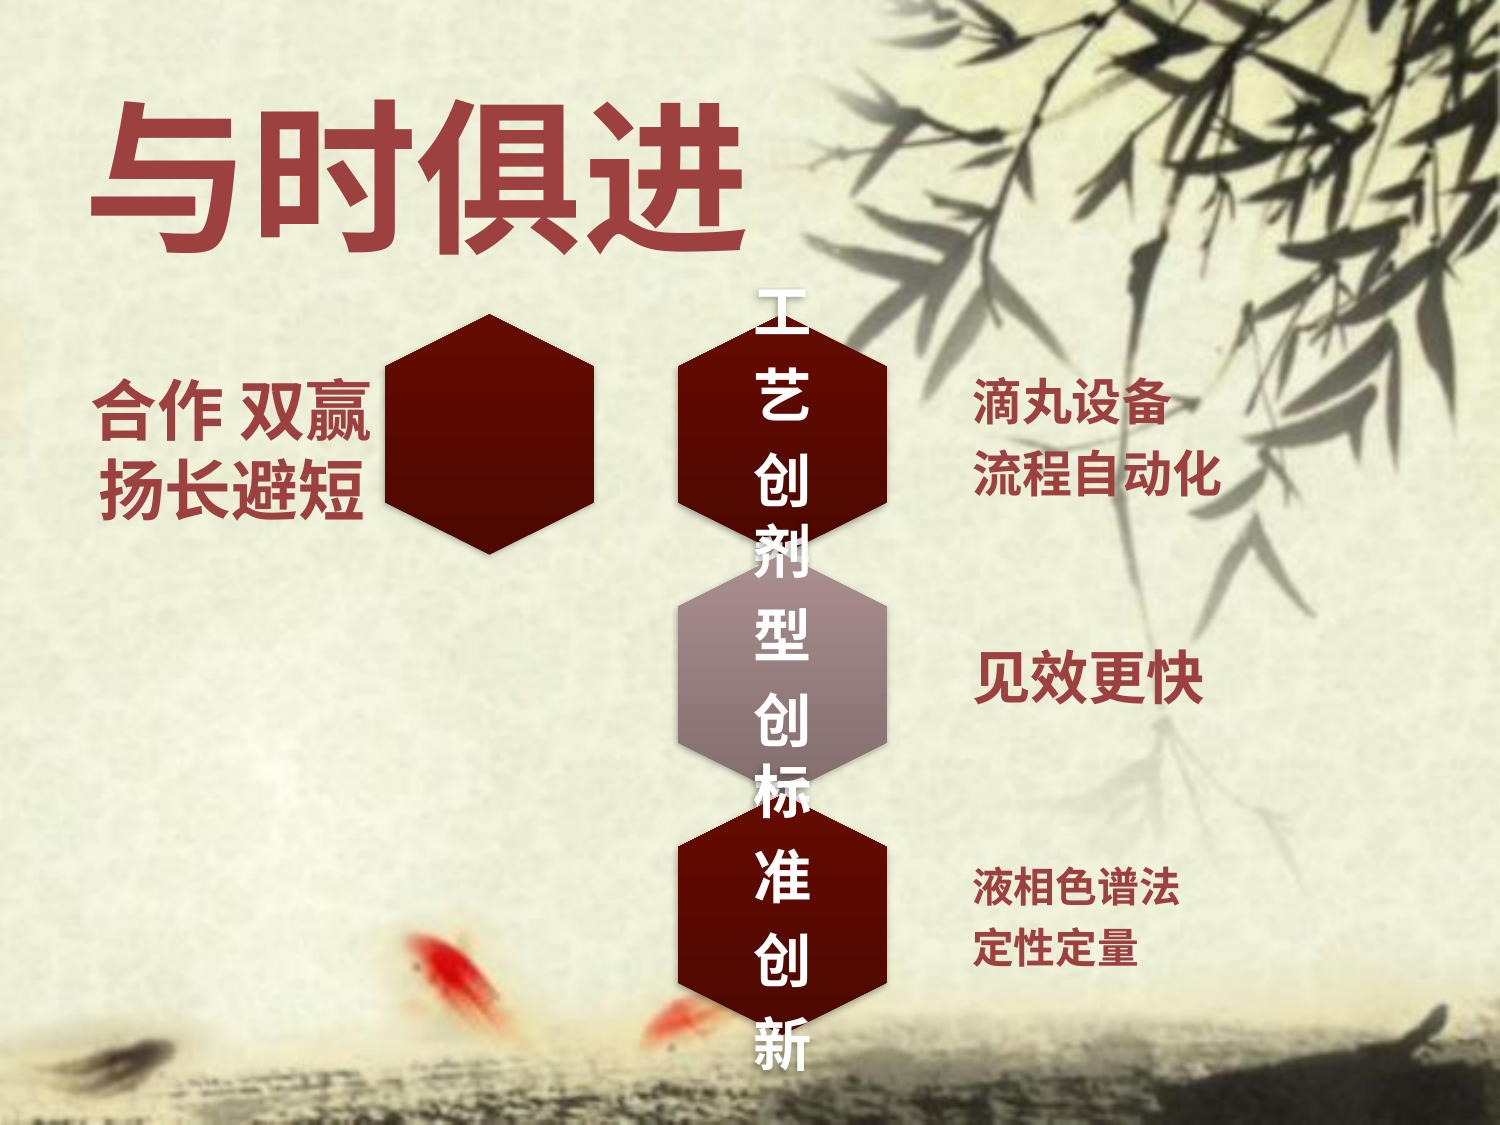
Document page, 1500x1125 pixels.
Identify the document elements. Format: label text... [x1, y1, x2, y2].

text_box 与时俱进 [68, 66, 766, 281]
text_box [182, 314, 1306, 1036]
picture [0, 0, 1500, 1125]
text_box 合作 双赢 扬长避短 [75, 361, 177, 537]
